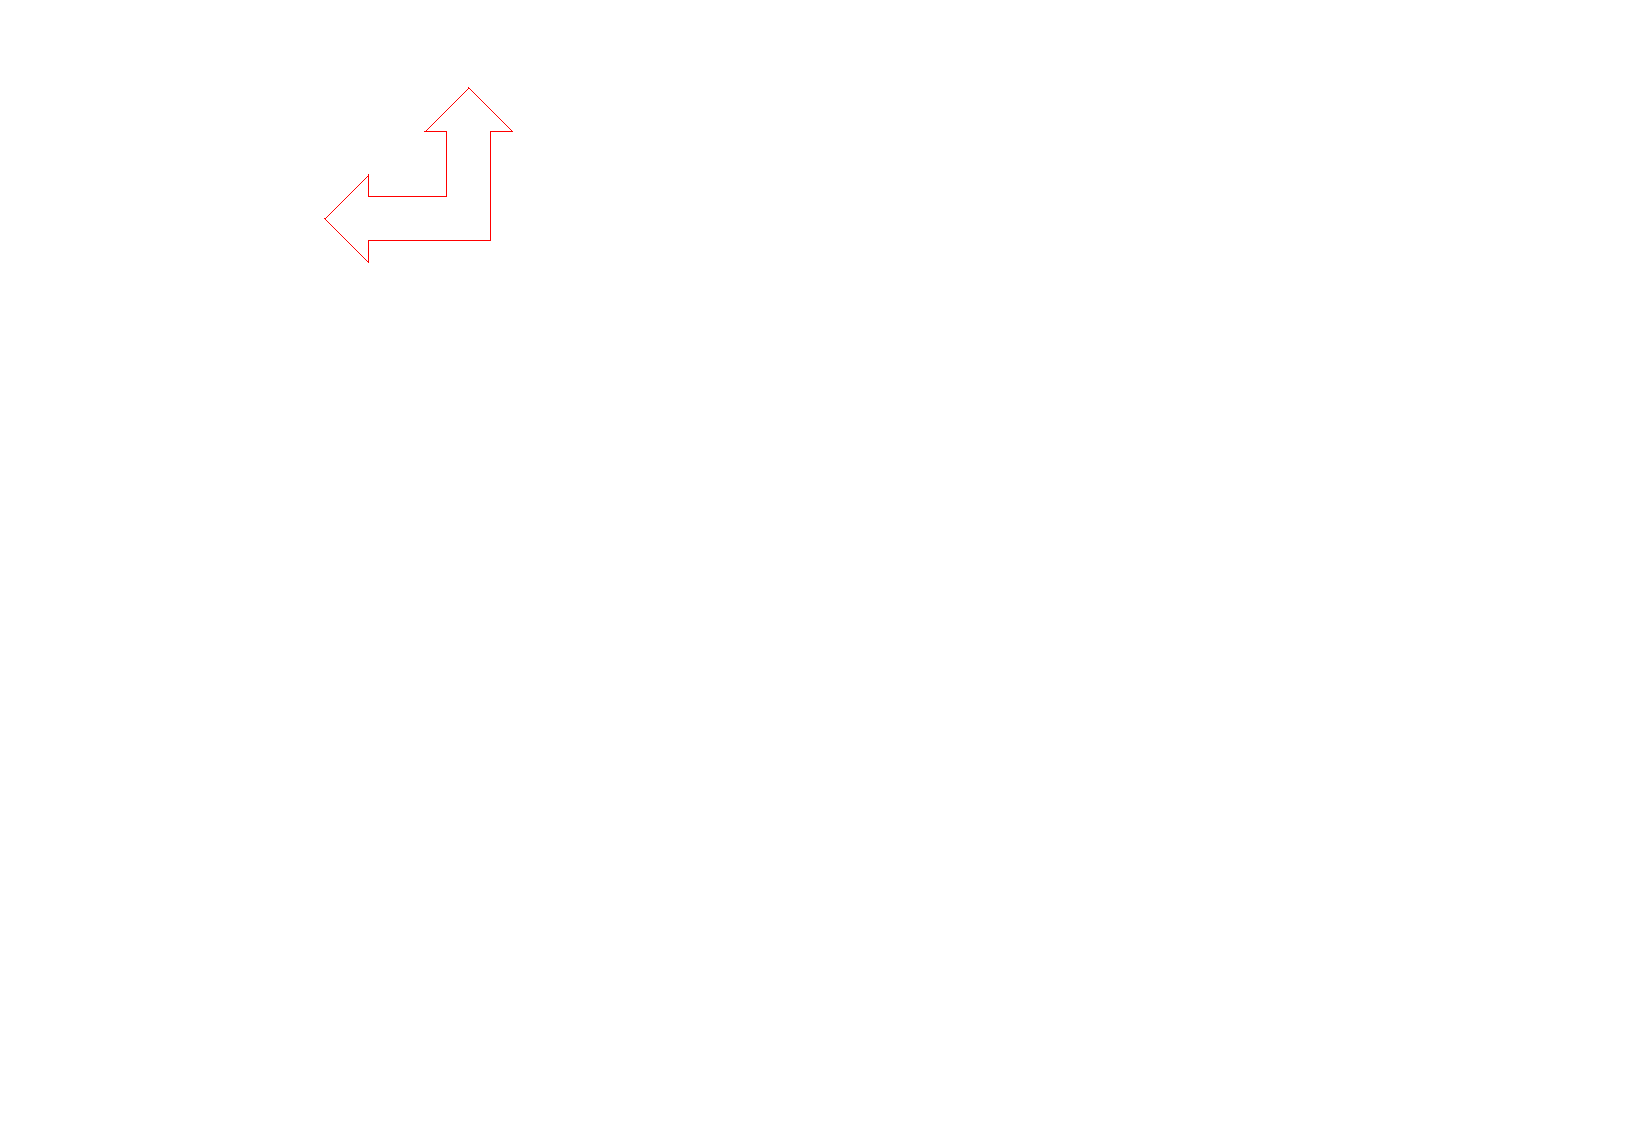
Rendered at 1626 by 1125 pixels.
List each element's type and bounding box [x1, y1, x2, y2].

text_box [324, 87, 513, 263]
